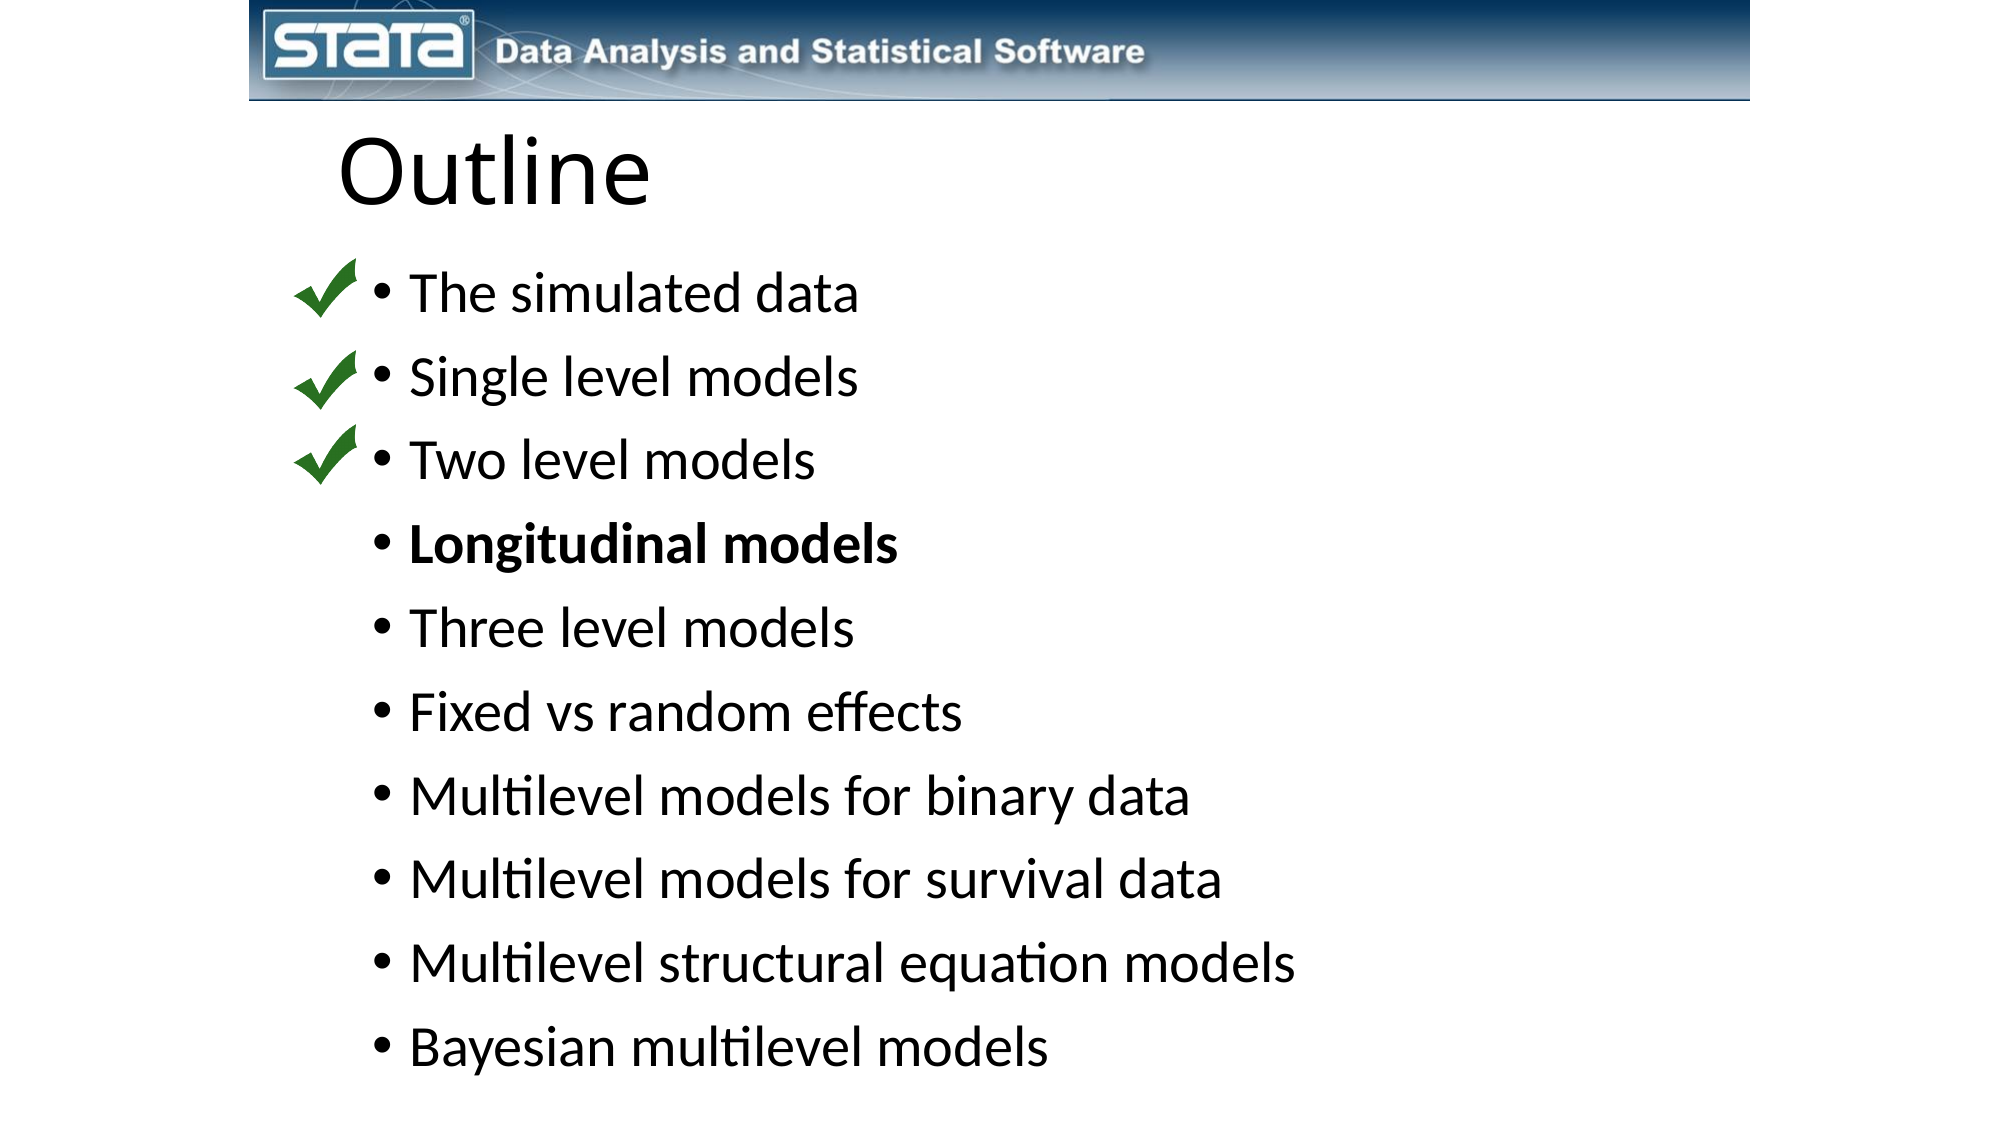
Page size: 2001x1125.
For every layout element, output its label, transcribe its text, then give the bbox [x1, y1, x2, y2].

title Outline [321, 101, 1671, 250]
picture [293, 424, 358, 485]
picture [293, 349, 358, 410]
list The simulated data Single level models Two level models Longitudinal models Three level models Fixed vs random effects Multilevel models for binary data Multilevel models for survival data Multilevel structural equation models Bayesian multilevel models [357, 254, 1643, 1100]
picture [293, 258, 358, 318]
picture [249, 0, 1750, 101]
